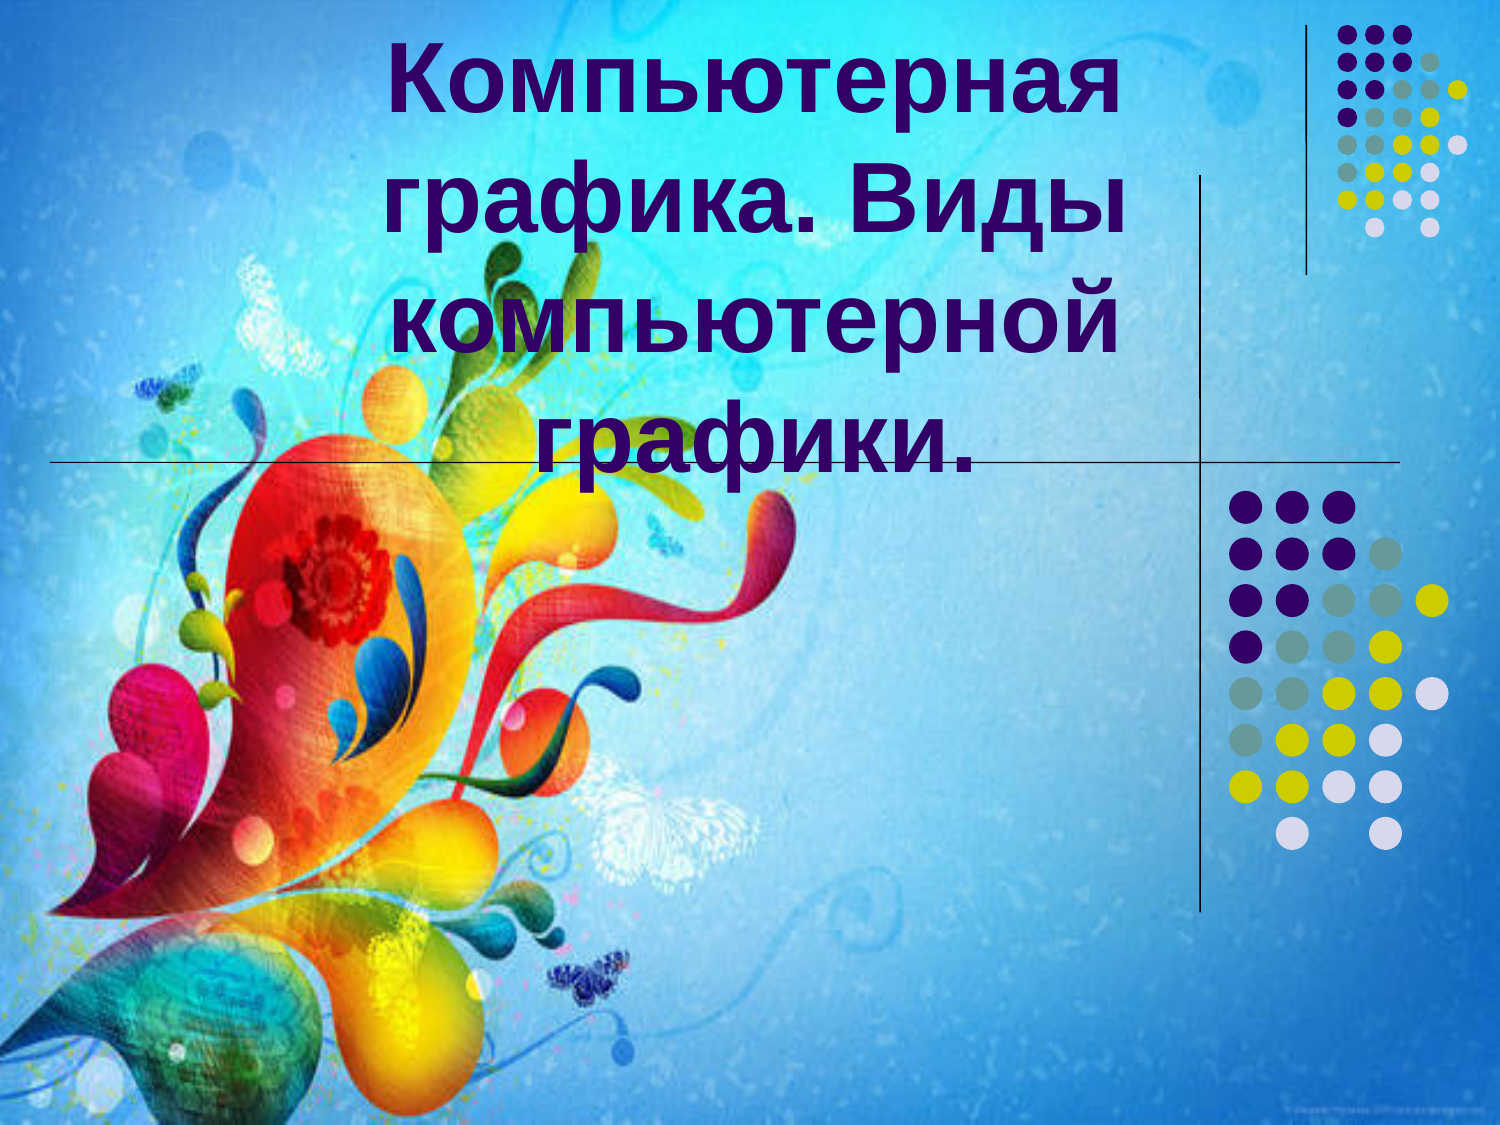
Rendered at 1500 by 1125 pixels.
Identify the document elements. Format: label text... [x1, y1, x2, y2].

title Компьютерная графика. Виды компьютерной графики. [198, 269, 1312, 620]
picture [0, 0, 1500, 1125]
